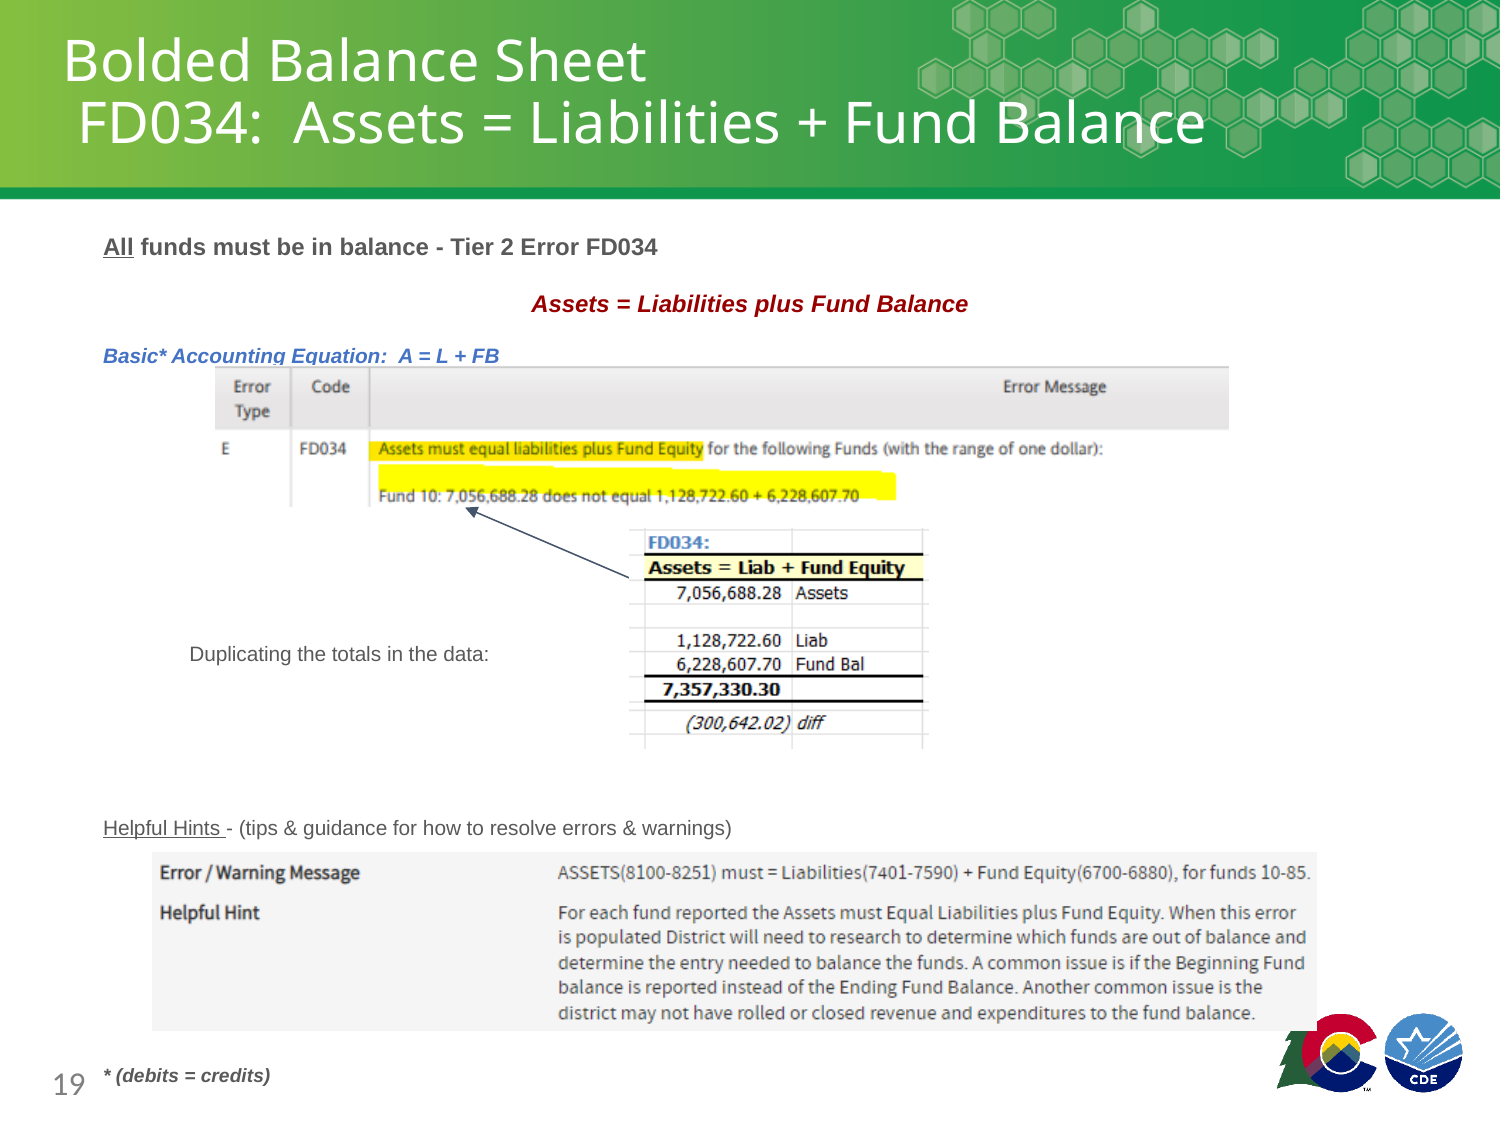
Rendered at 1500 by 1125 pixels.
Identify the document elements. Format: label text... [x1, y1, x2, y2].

slide_number 19 [36, 1054, 375, 1115]
picture [152, 852, 1317, 1031]
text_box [464, 507, 666, 594]
title Bolded Balance Sheet FD034: Assets = Liabilities + Fund Balance [62, 31, 1407, 156]
picture [0, 0, 1500, 200]
list All funds must be in balance - Tier 2 Error FD034 Assets = Liabilities plus Fund Balance Basic* Accounting Equation: A = L + FB Duplicating the totals in the data: Helpful Hints - (tips & guidance for how to resolve errors & warnings) * (debits = credits) [103, 231, 1397, 1104]
picture [215, 365, 1229, 508]
picture [629, 528, 929, 750]
picture [1397, 1012, 1463, 1093]
